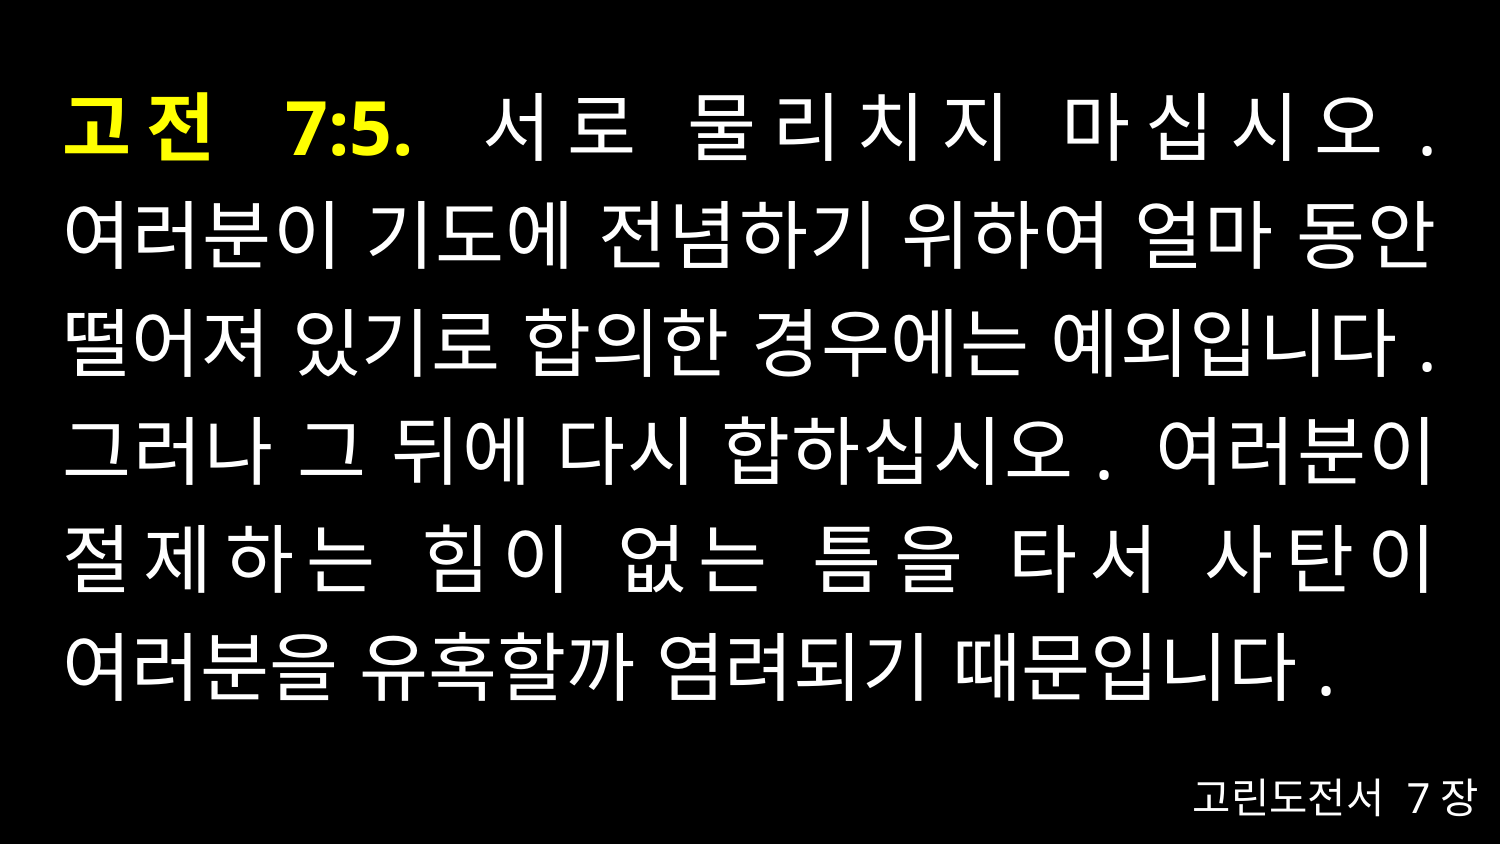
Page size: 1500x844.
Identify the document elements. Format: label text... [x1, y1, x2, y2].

subtitle 고린도전서 7장 [916, 770, 1500, 844]
title 고전 7:5. 서로 물리치지 마십시오. 여러분이 기도에 전념하기 위하여 얼마 동안 떨어져 있기로 합의한 경우에는 예외입니다. 그러나 그 뒤에 다시 합하십시오. 여러분이 절제하는 힘이 없는 틈을 타서 사탄이 여러분을 유혹할까 염려되기 때문입니다. [0, 0, 1500, 844]
